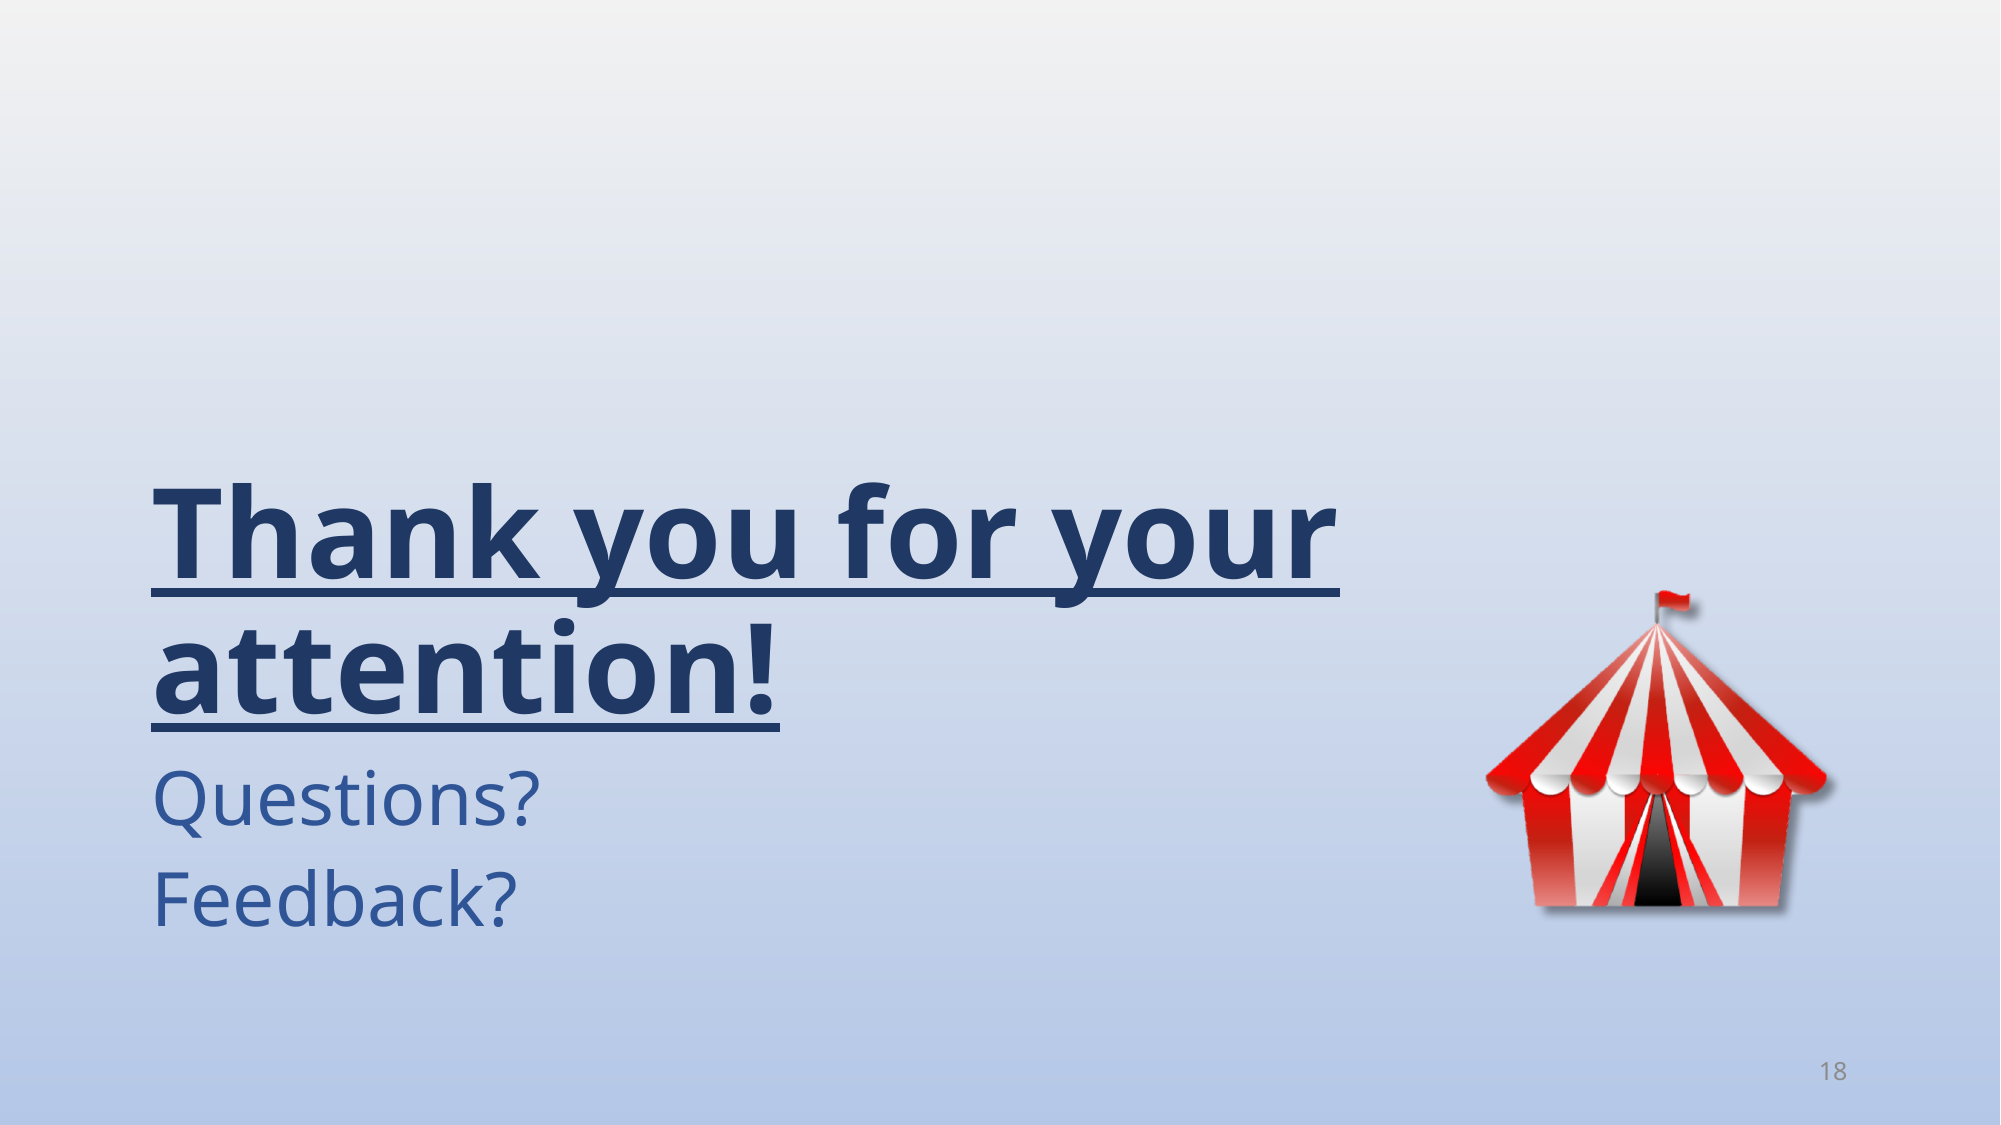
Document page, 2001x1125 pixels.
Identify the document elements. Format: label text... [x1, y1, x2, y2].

list Questions? Feedback? [136, 752, 1862, 999]
picture [1469, 583, 1845, 958]
title Thank you for your attention! [136, 280, 1862, 749]
slide_number 18 [1412, 1042, 1863, 1103]
